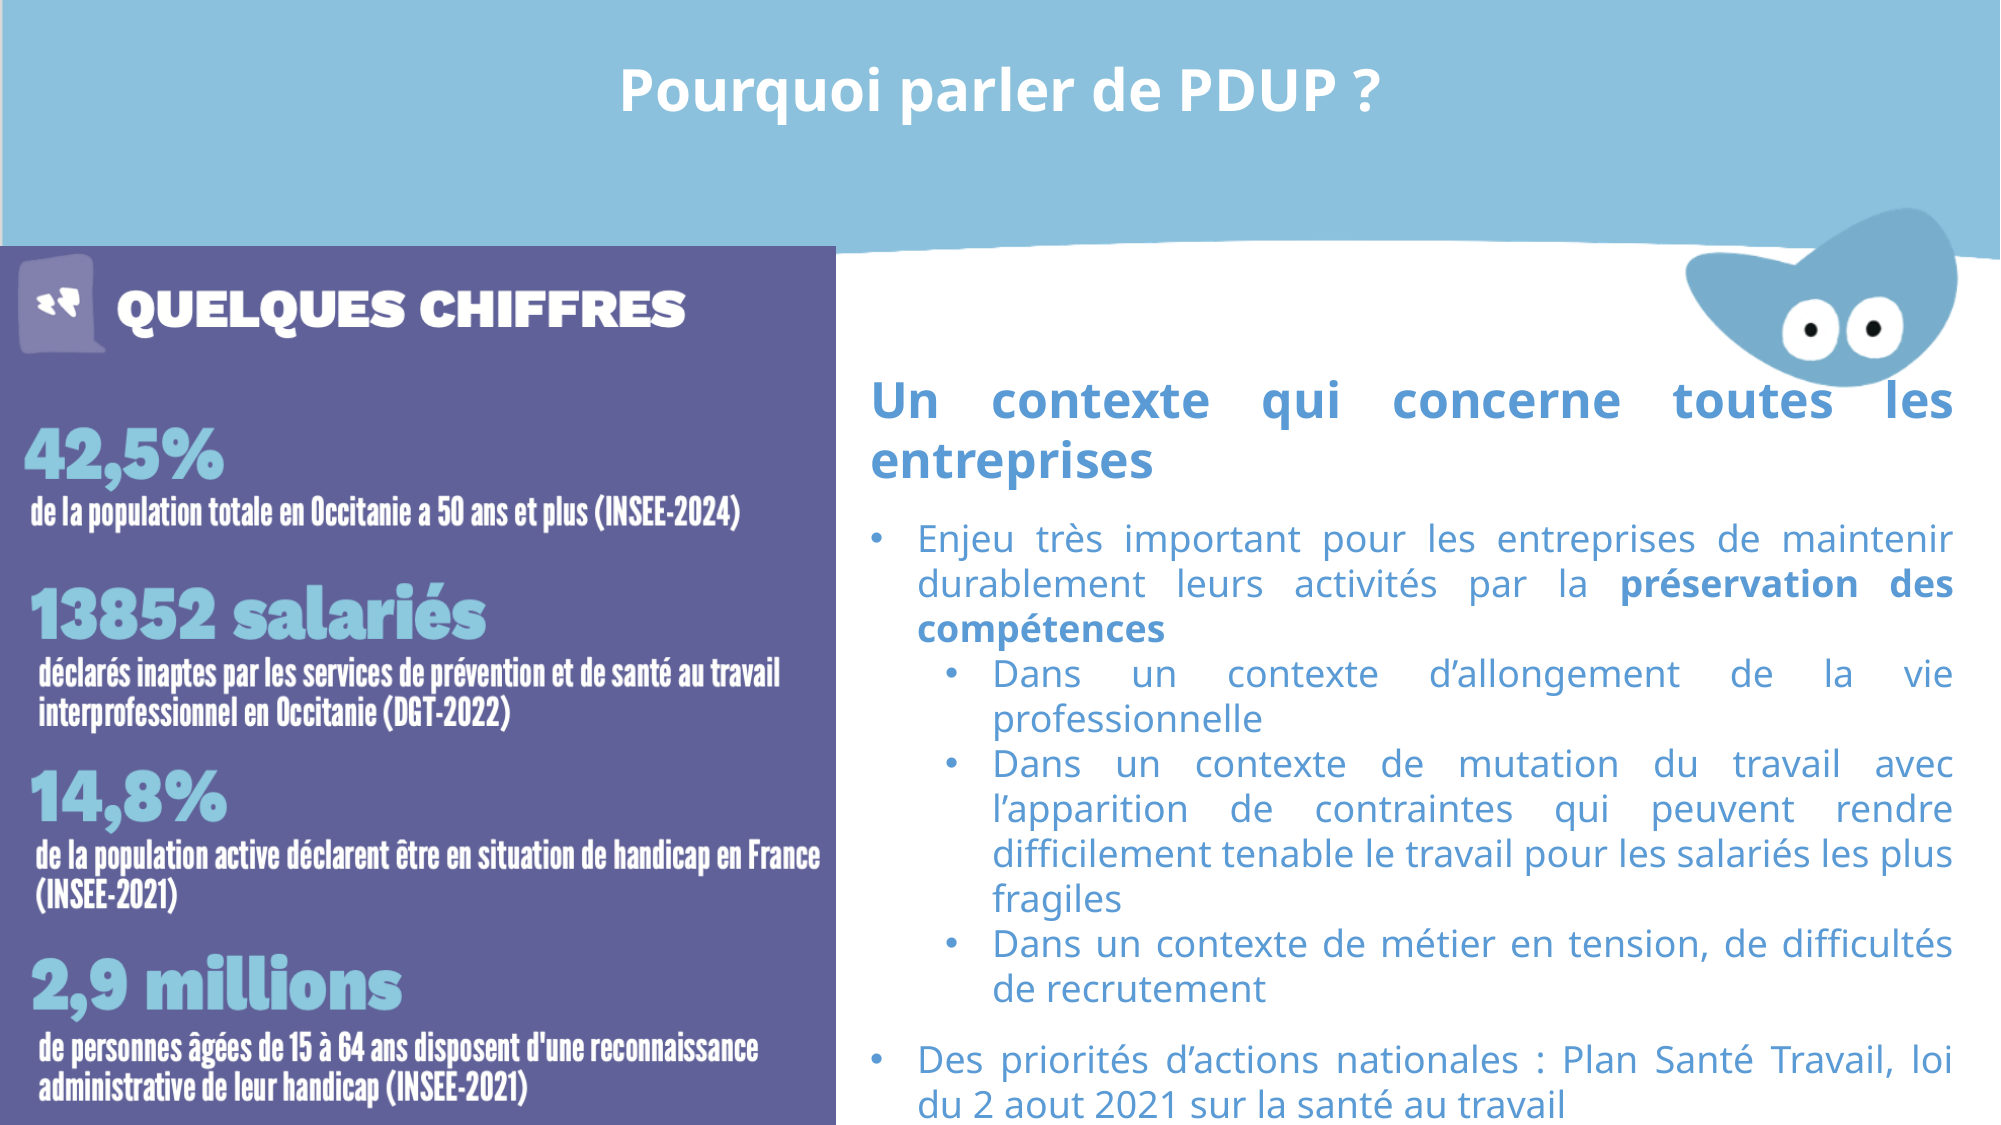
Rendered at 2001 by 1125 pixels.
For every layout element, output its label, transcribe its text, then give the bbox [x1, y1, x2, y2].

text_box Pourquoi parler de PDUP ? [389, 46, 1611, 131]
text_box Un contexte qui concerne toutes les entreprises Enjeu très important pour les entreprises de maintenir durablement leurs activités par la préservation des compétences Dans un contexte d’allongement de la vie professionnelle Dans un contexte de mutation du travail avec l’apparition de contraintes qui peuvent rendre difficilement tenable le travail pour les salariés les plus fragiles Dans un contexte de métier en tension, de difficultés de recrutement Des priorités d’actions nationales : Plan Santé Travail, loi du 2 aout 2021 sur la santé au travail [855, 361, 1970, 1125]
picture [0, 0, 2000, 1125]
